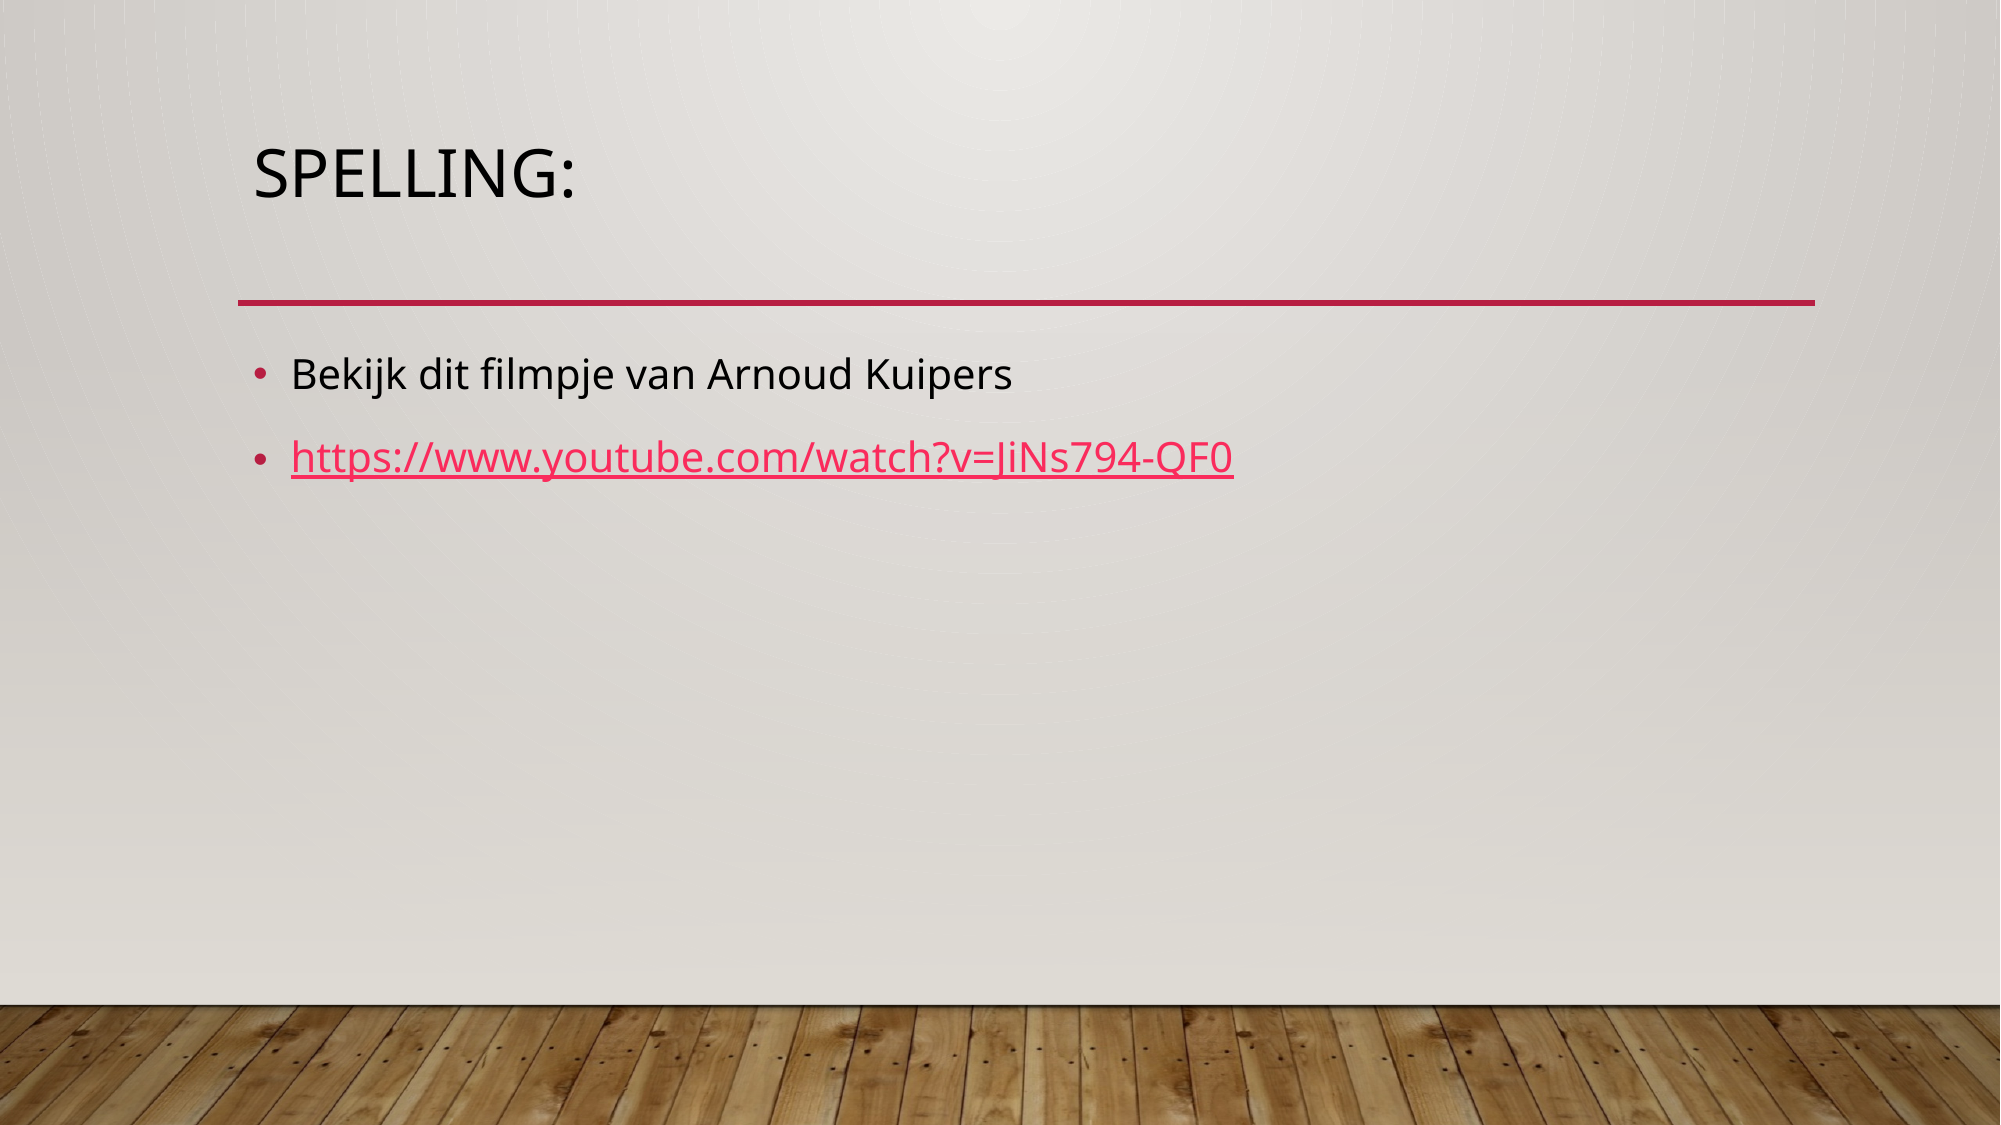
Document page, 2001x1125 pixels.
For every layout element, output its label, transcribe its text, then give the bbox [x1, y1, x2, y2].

list Bekijk dit filmpje van Arnoud Kuipers https://www.youtube.com/watch?v=JiNs794-QF0 [238, 330, 1814, 897]
title Spelling: [238, 131, 1814, 305]
picture [0, 1005, 2000, 1125]
